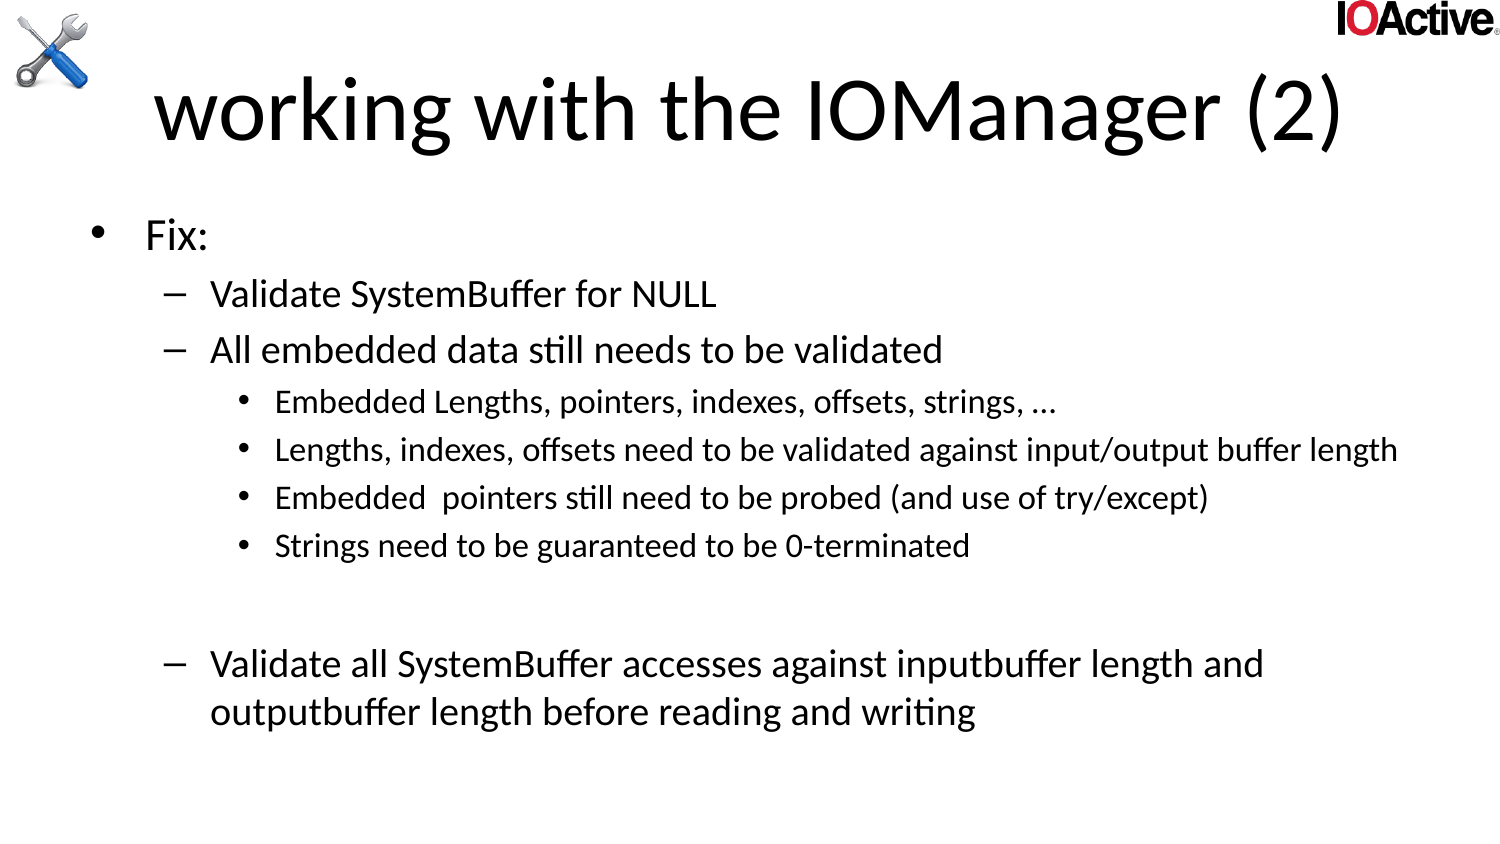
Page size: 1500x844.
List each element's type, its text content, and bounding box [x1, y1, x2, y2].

picture [0, 0, 101, 101]
picture [1337, 0, 1500, 36]
title working with the IOManager (2) [75, 33, 1425, 175]
list Fix: Validate SystemBuffer for NULL All embedded data still needs to be validated Embedded Lengths, pointers, indexes, offsets, strings, … Lengths, indexes, offsets need to be validated against input/output buffer length Embedded pointers still need to be probed (and use of try/except) Strings need to be guaranteed to be 0-terminated Validate all SystemBuffer accesses against inputbuffer length and outputbuffer length before reading and writing [75, 196, 1425, 754]
